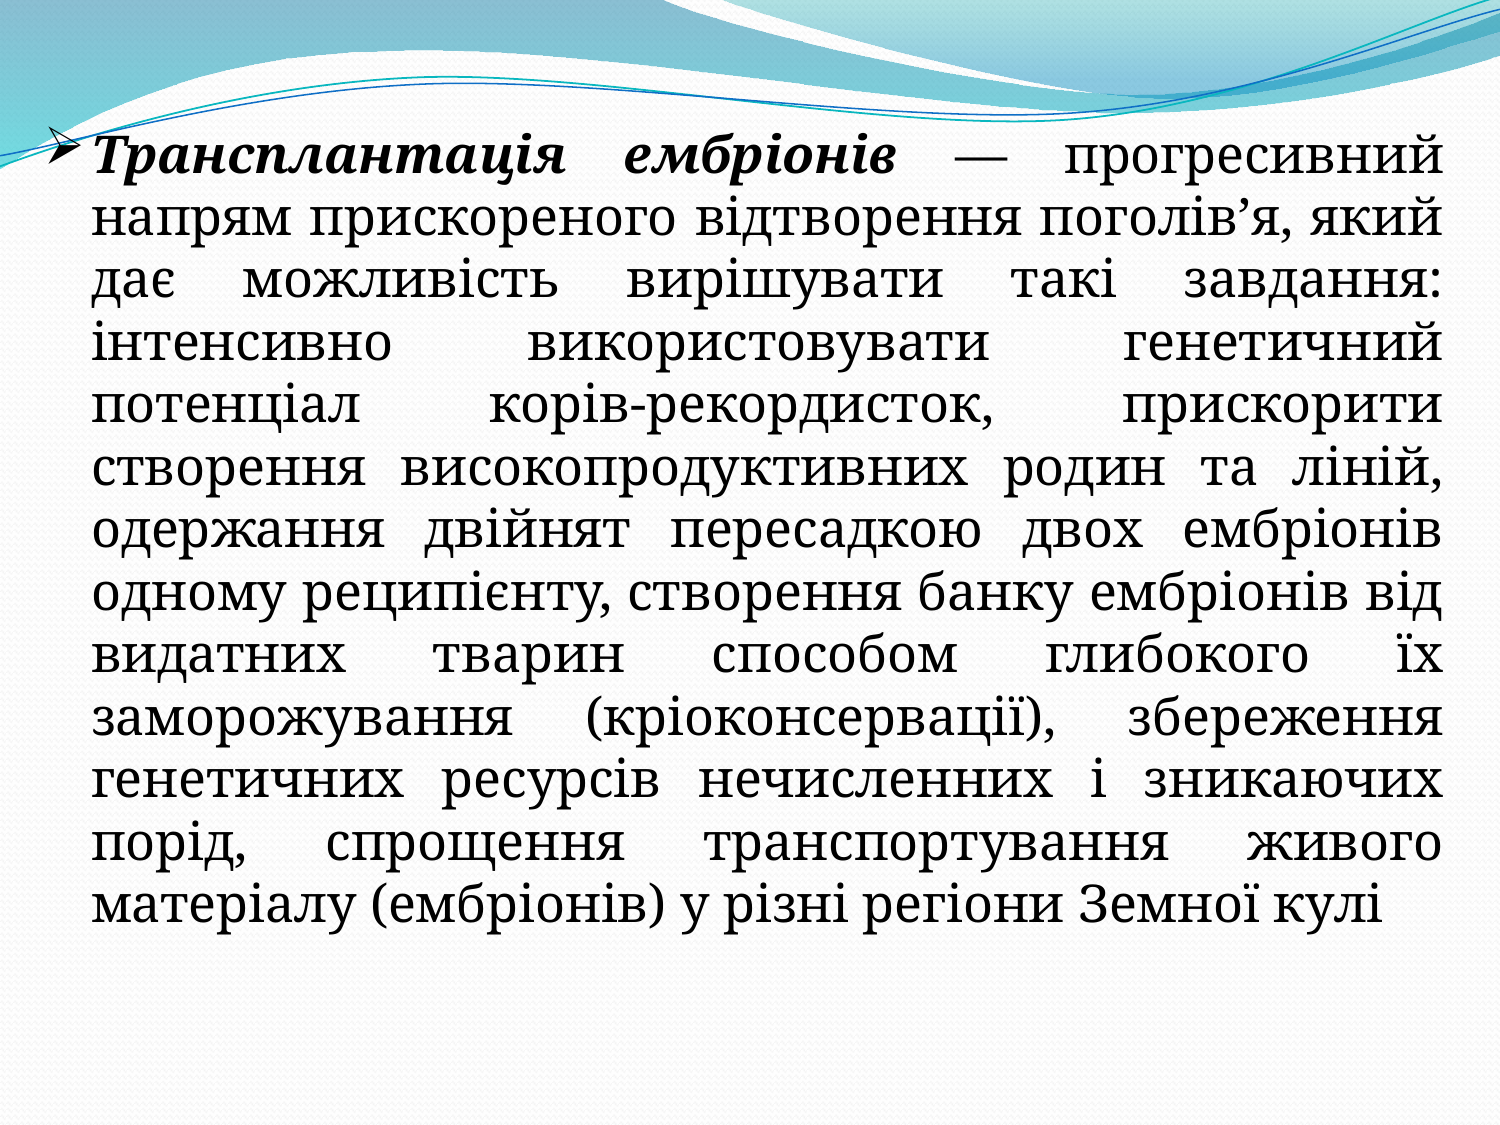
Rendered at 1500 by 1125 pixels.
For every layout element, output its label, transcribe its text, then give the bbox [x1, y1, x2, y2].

text_box Трансплантація ембріонів — прогресивний напрям прискореного відтворення поголів’я, який дає можливість вирішувати такі завдання: інтенсивно використовувати генетичний потенціал корів-рекордисток, прискорити створення високопродуктивних родин та ліній, одержання двійнят пересадкою двох ембріонів одному реципієнту, створення банку ембріонів від видатних тварин способом глибокого їх заморожування (кріоконсервації), збереження генетичних ресурсів нечисленних і зникаючих порід, спрощення транспортування живого матеріалу (ембріонів) у різні регіони Земної кулі [29, 113, 1459, 941]
